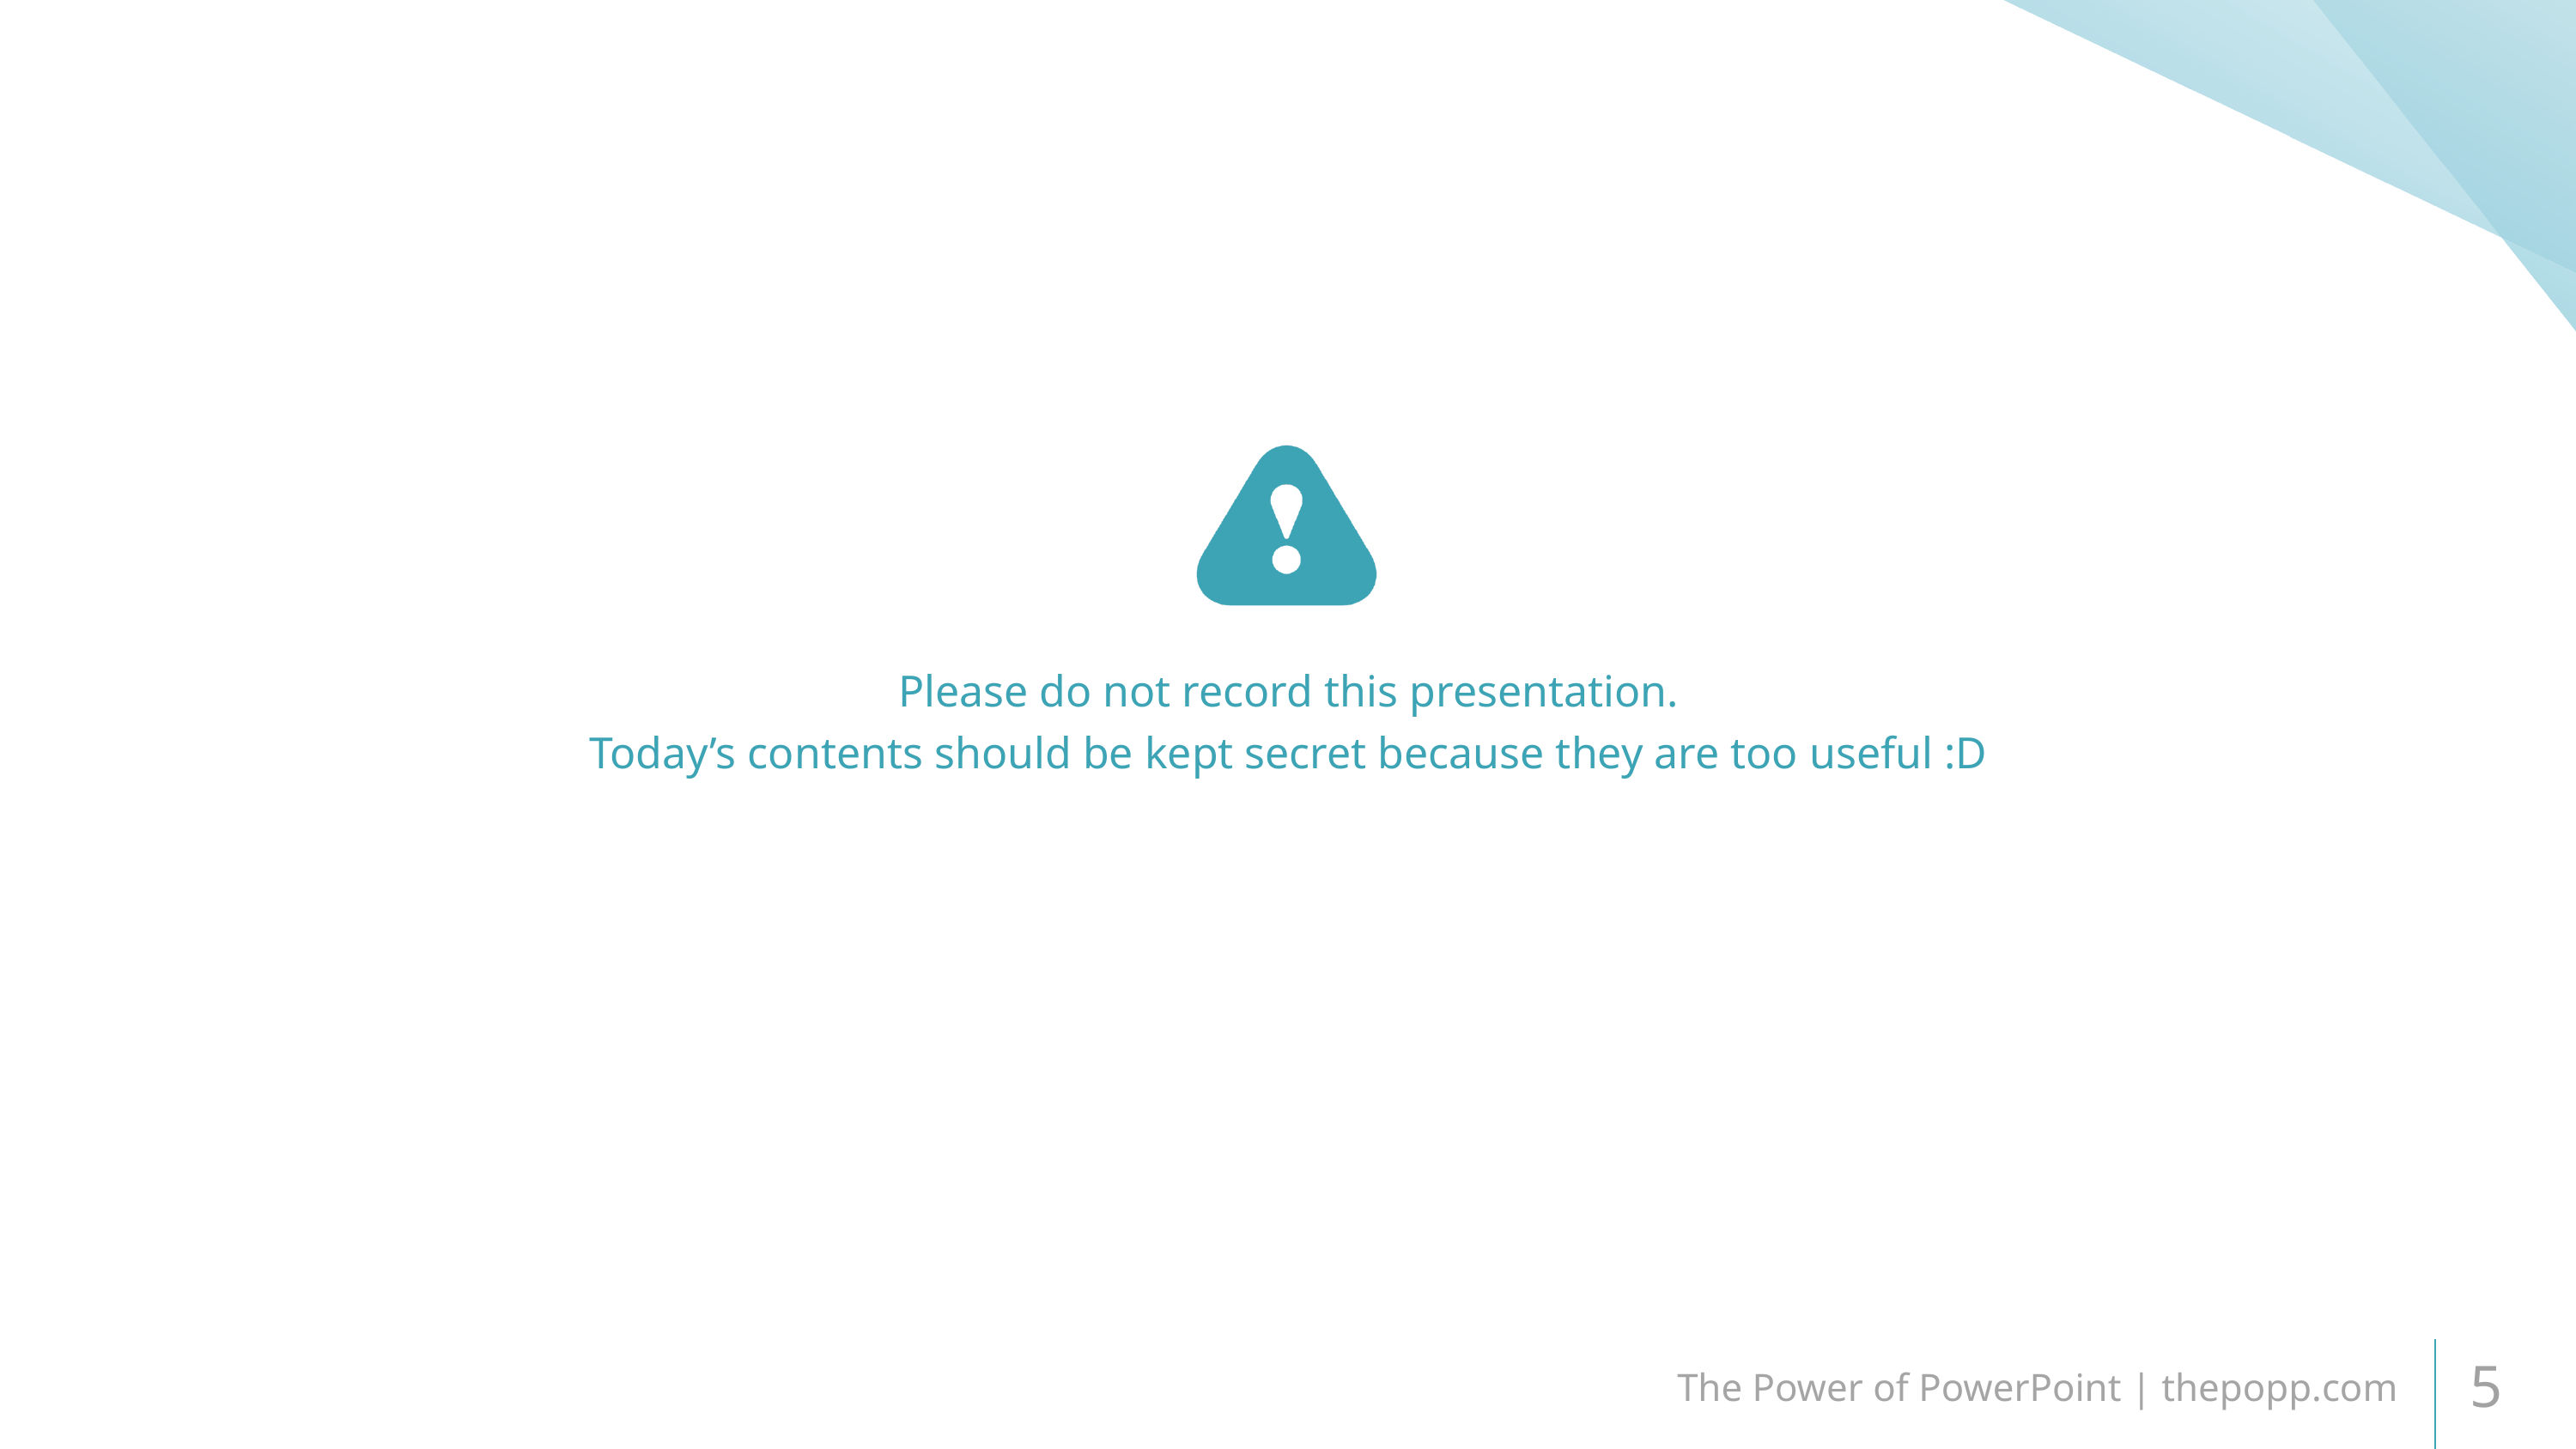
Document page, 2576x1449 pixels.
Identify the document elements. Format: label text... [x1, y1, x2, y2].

list Please do not record this presentation. Today’s contents should be kept secret because they are too useful :D [295, 641, 2282, 915]
picture [1176, 413, 1396, 633]
slide_number 5 [2446, 1350, 2575, 1428]
footer The Power of PowerPoint | thepopp.com [1326, 1350, 2421, 1428]
